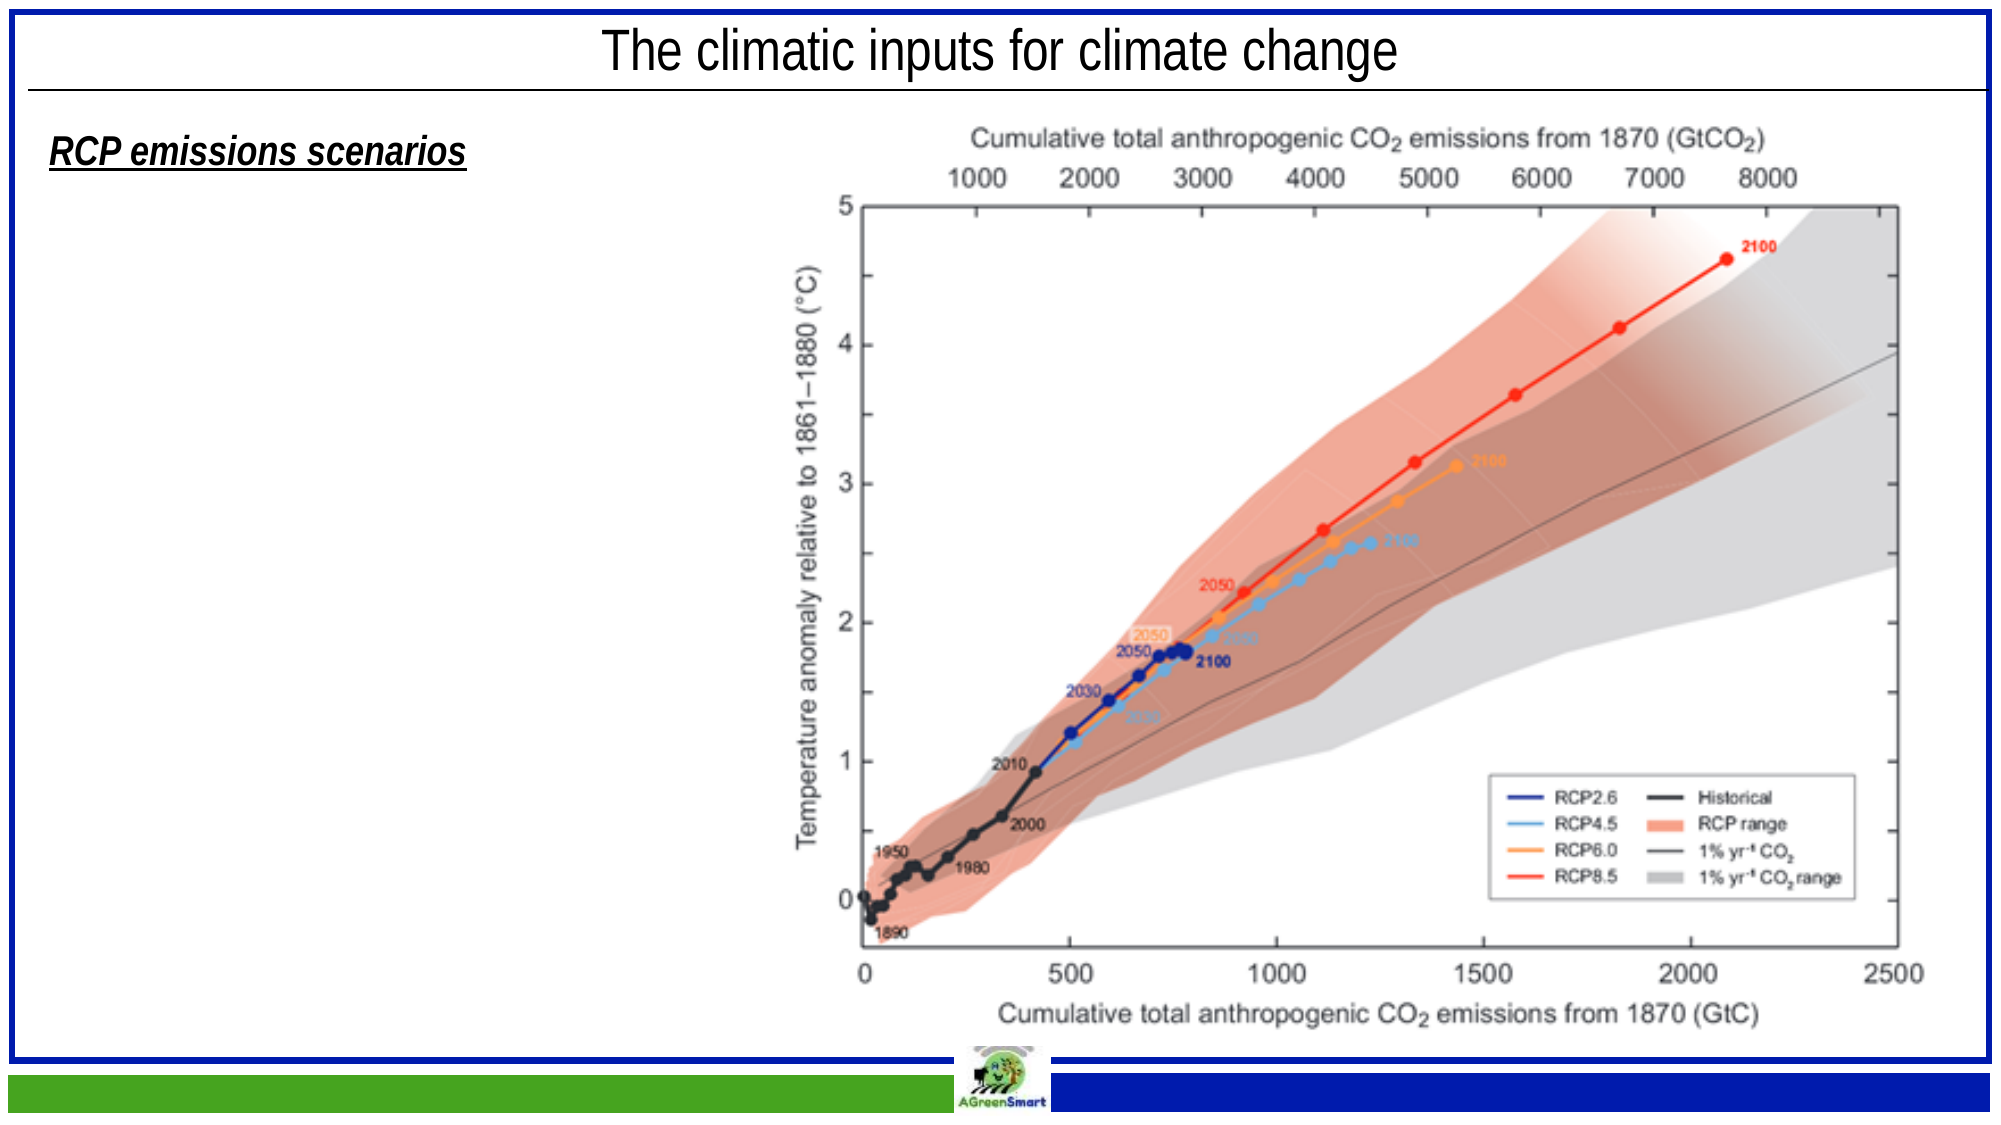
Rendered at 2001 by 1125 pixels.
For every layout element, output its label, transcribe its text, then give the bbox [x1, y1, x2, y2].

text_box RCP emissions scenarios [34, 116, 790, 182]
picture [790, 116, 1927, 1116]
text_box The climatic inputs for climate change [0, 5, 2000, 90]
